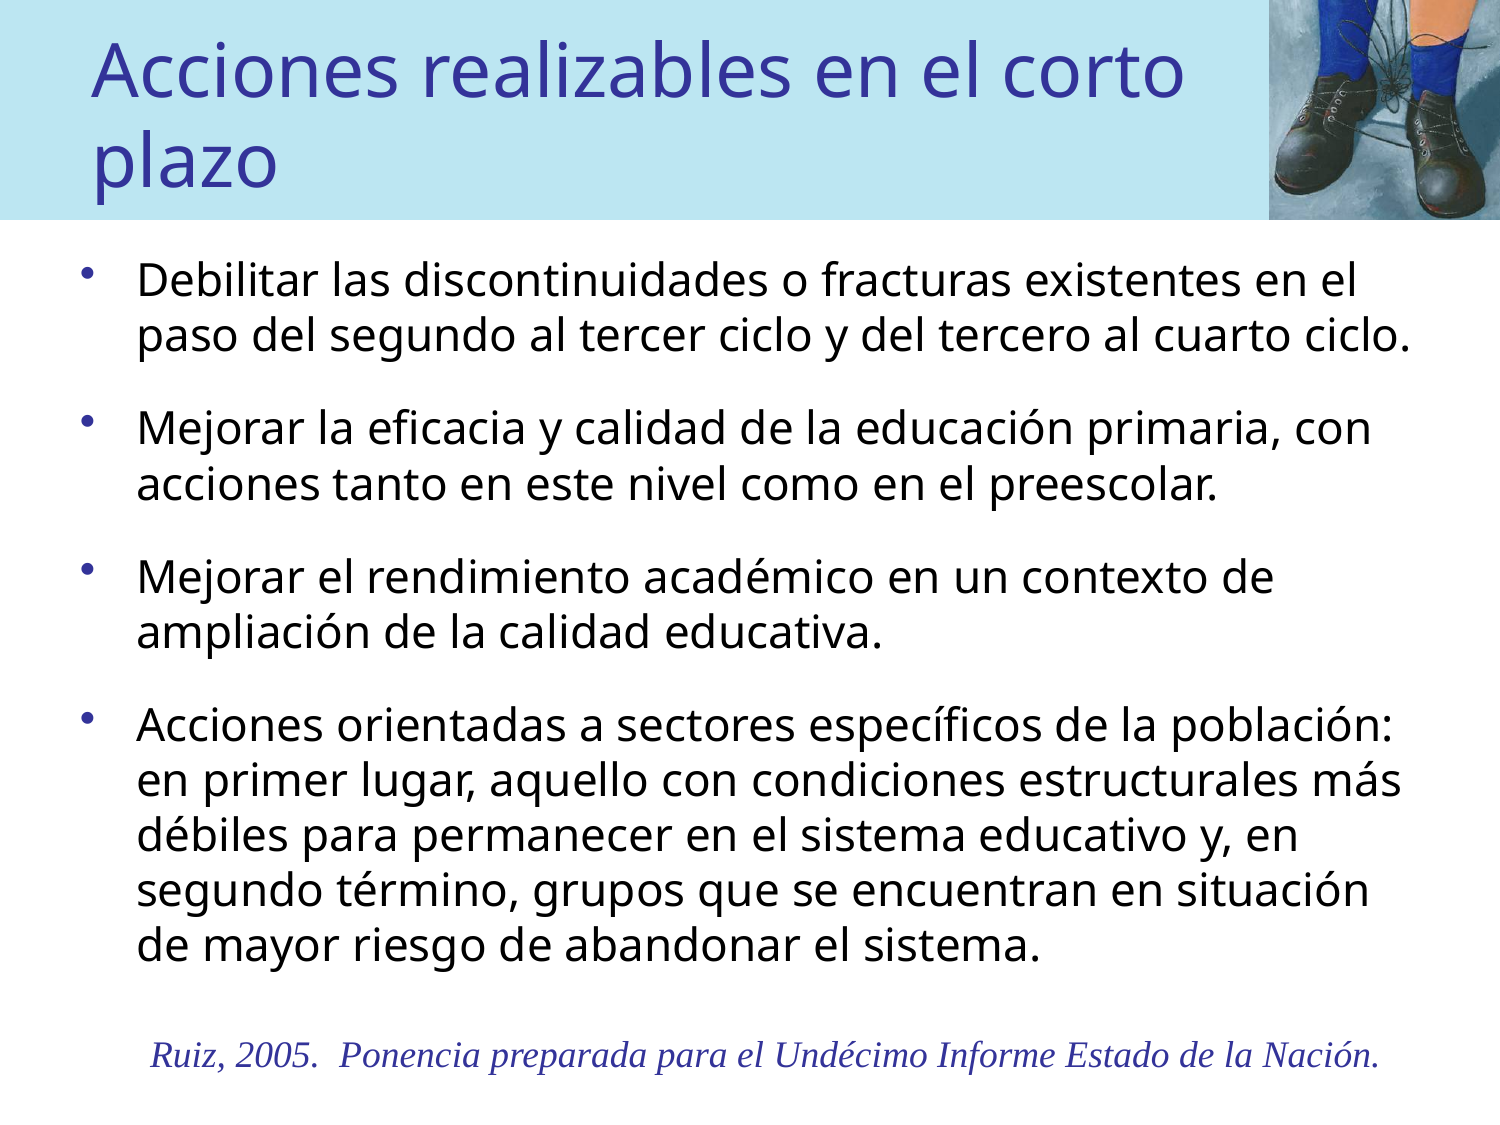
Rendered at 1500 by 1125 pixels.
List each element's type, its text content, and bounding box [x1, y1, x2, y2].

picture [0, 0, 1500, 220]
list Debilitar las discontinuidades o fracturas existentes en el paso del segundo al tercer ciclo y del tercero al cuarto ciclo. Mejorar la eficacia y calidad de la educación primaria, con acciones tanto en este nivel como en el preescolar. Mejorar el rendimiento académico en un contexto de ampliación de la calidad educativa. Acciones orientadas a sectores específicos de la población: en primer lugar, aquello con condiciones estructurales más débiles para permanecer en el sistema educativo y, en segundo término, grupos que se encuentran en situación de mayor riesgo de abandonar el sistema. [64, 243, 1448, 1012]
title Acciones realizables en el corto plazo [76, 18, 1247, 207]
text_box Ruiz, 2005. Ponencia preparada para el Undécimo Informe Estado de la Nación. [135, 1023, 1397, 1083]
